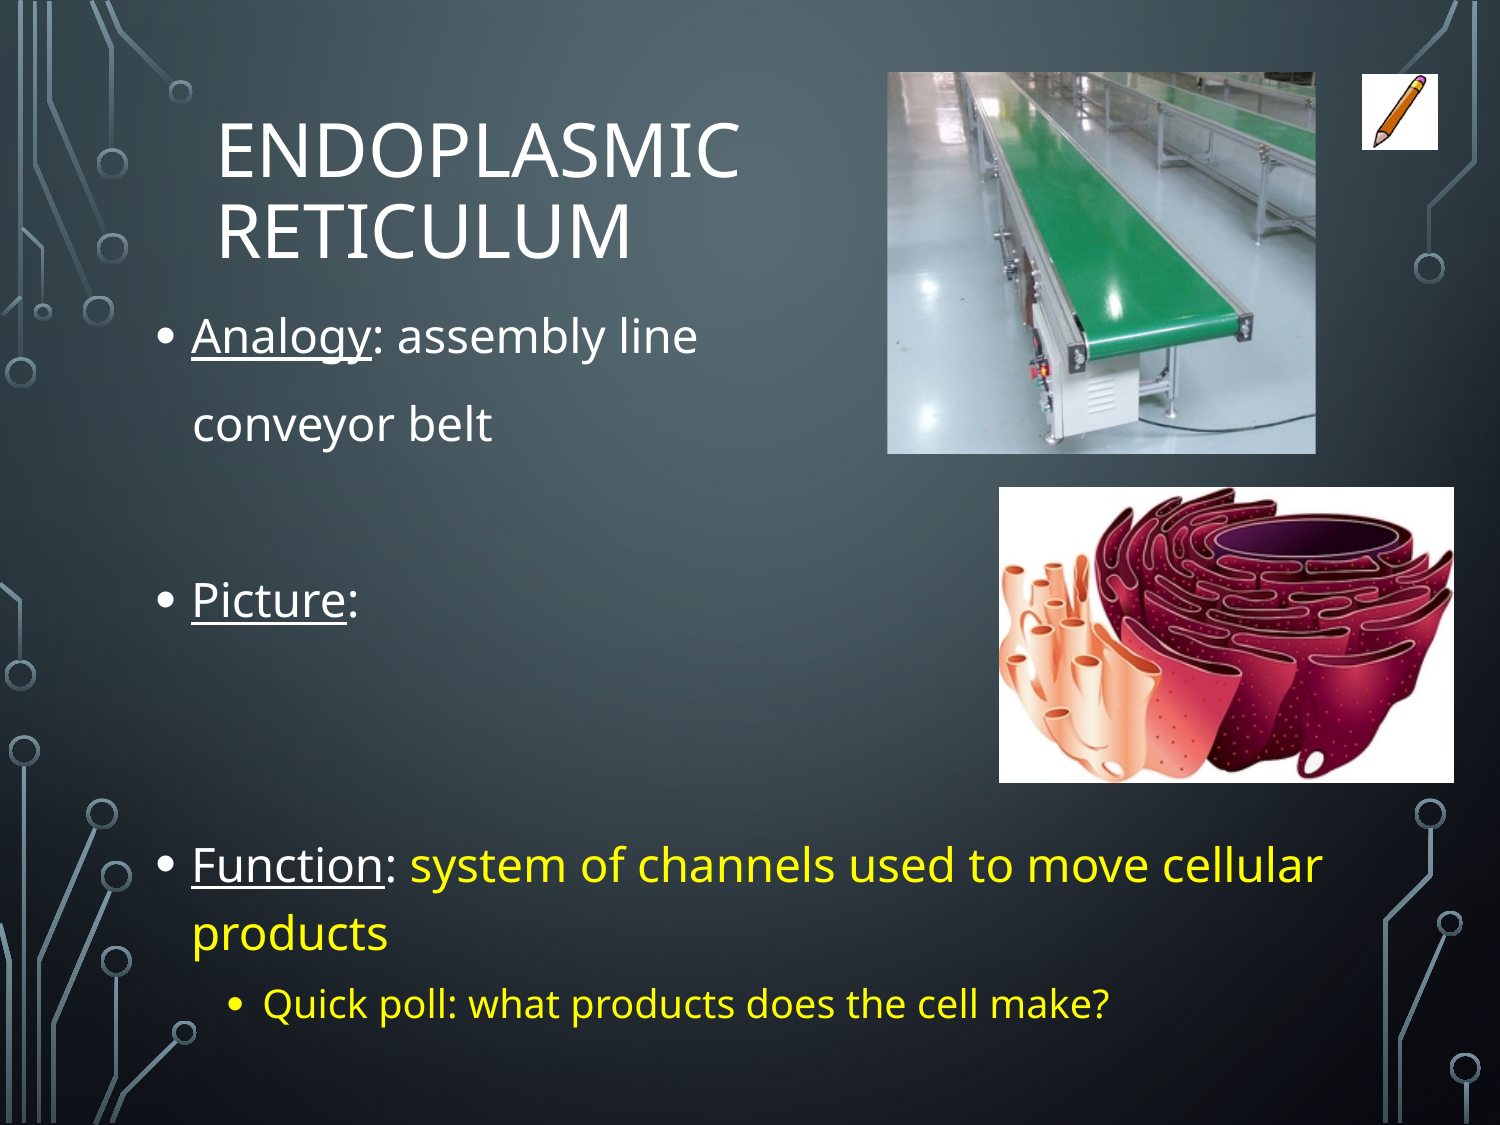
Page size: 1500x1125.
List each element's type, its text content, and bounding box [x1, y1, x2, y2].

list Analogy: assembly line conveyor belt Picture: Function: system of channels used to move cellular products Quick poll: what products does the cell make? [140, 287, 1360, 1038]
picture [887, 72, 1316, 455]
picture [999, 487, 1454, 784]
picture [1362, 74, 1438, 151]
title Endoplasmic Reticulum [200, 72, 887, 287]
